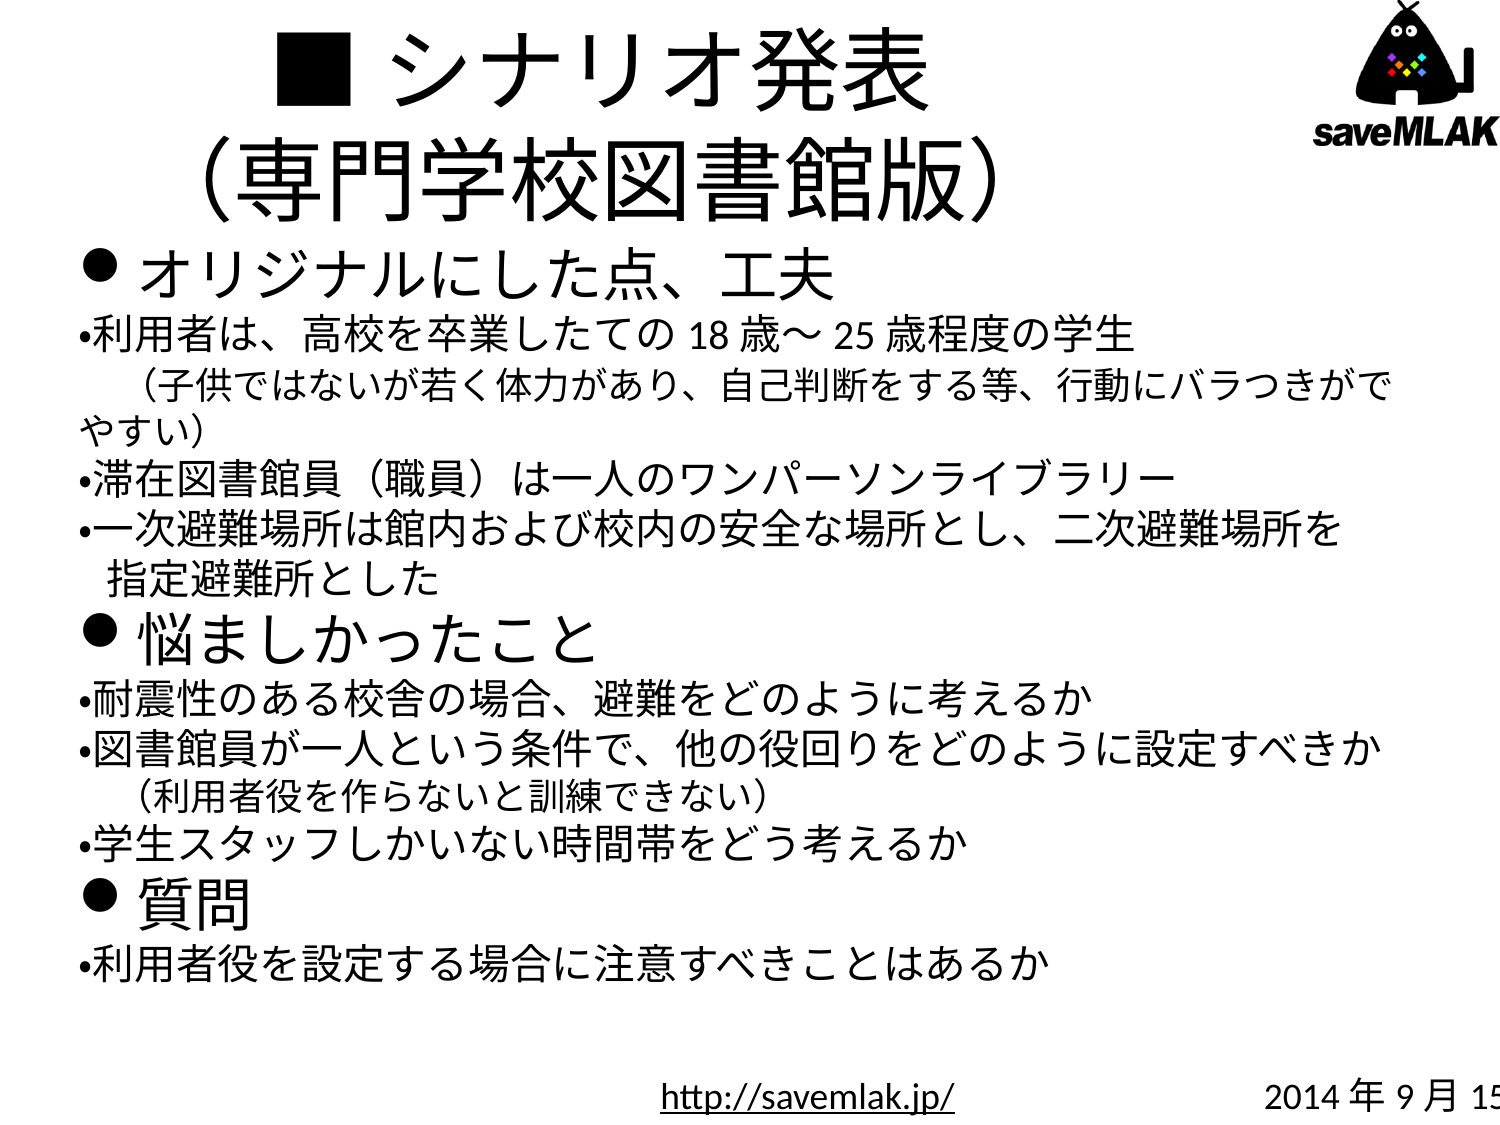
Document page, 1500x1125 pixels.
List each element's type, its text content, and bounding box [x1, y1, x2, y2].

text_box http://savemlak.jp/ 2014年9月15日 [645, 1064, 1500, 1125]
title ■シナリオ発表 （専門学校図書館版） [0, 15, 1220, 231]
text_box オリジナルにした点、工夫 ・利用者は、高校を卒業したての18歳～25歳程度の学生 （子供ではないが若く体力があり、自己判断をする等、行動にバラつきがでやすい） ・滞在図書館員（職員）は一人のワンパーソンライブラリー ・一次避難場所は館内および校内の安全な場所とし、二次避難場所を 指定避難所とした 悩ましかったこと ・耐震性のある校舎の場合、避難をどのように考えるか ・図書館員が一人という条件で、他の役回りをどのように設定すべきか （利用者役を作らないと訓練できない） ・学生スタッフしかいない時間帯をどう考えるか 質問 ・利用者役を設定する場合に注意すべきことはあるか [63, 230, 1423, 1046]
picture [1313, 0, 1500, 146]
